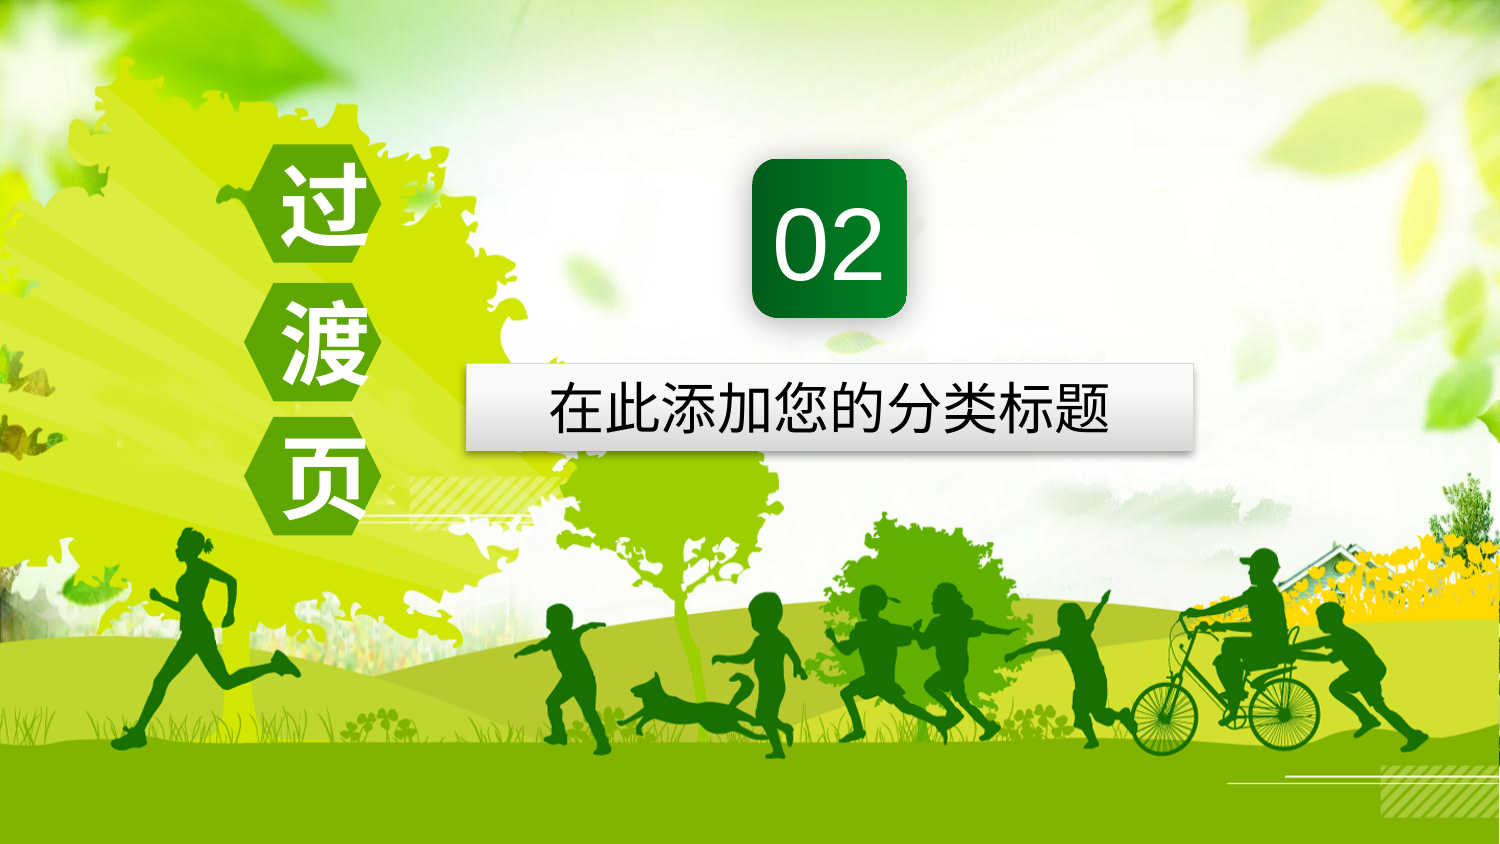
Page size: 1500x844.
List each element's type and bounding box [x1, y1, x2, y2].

text_box [738, 158, 922, 318]
picture [0, 0, 1500, 844]
